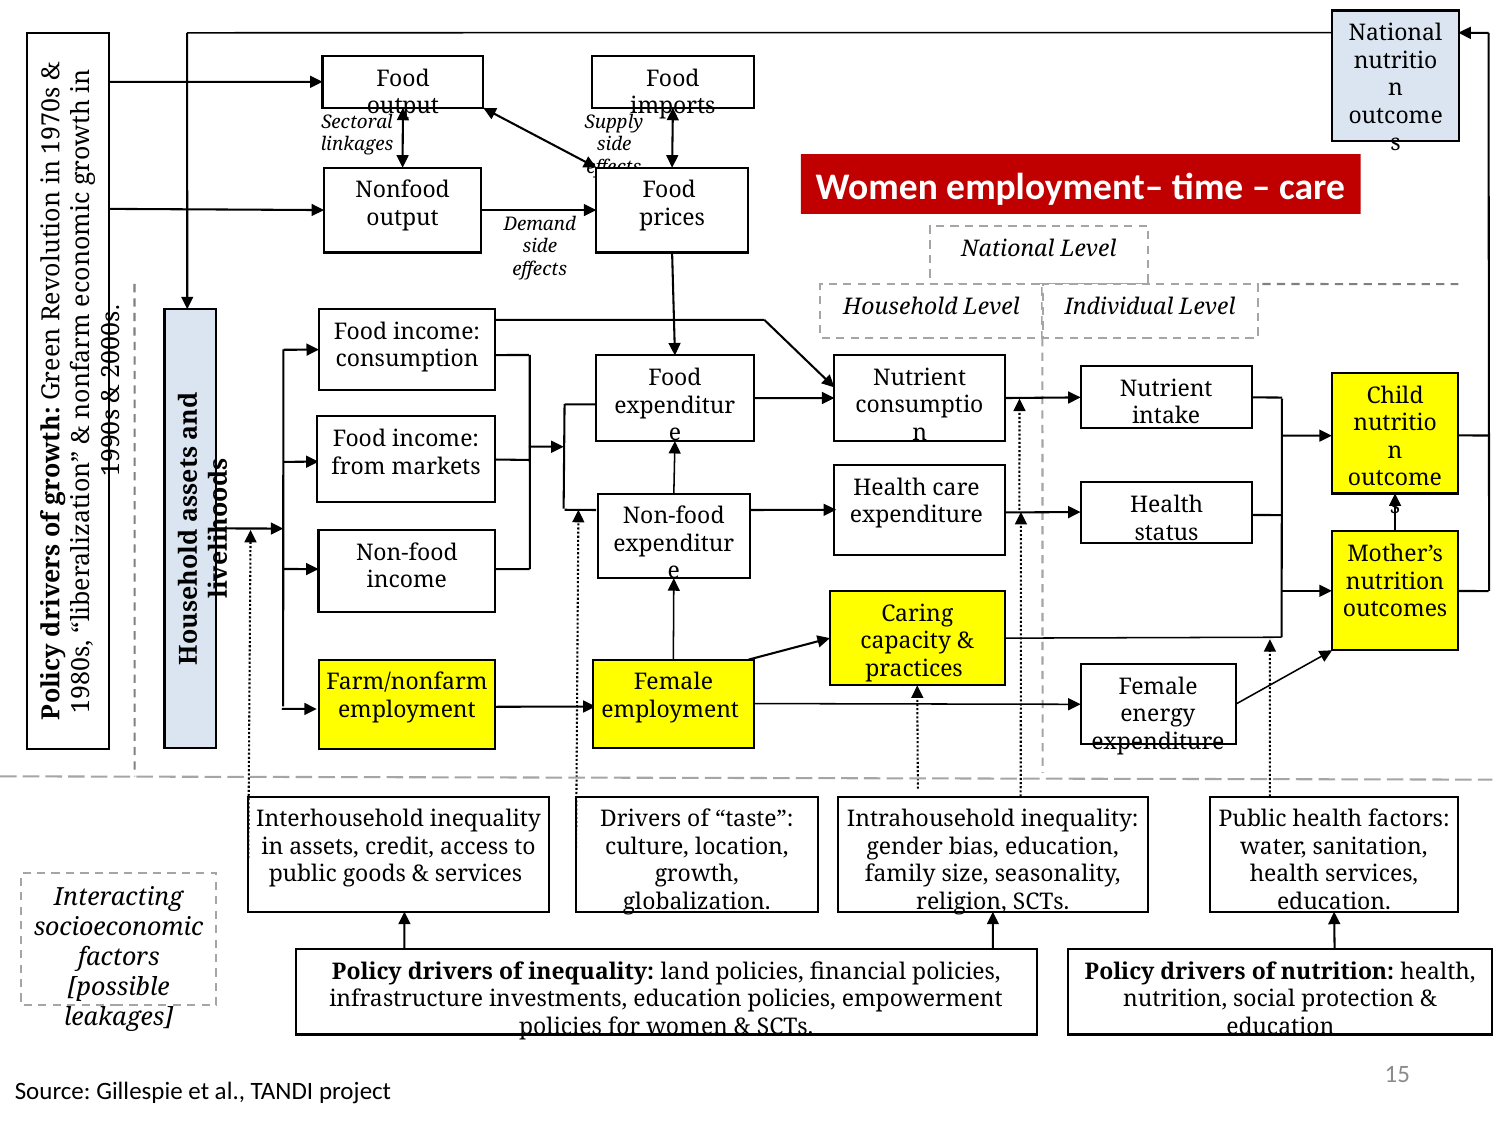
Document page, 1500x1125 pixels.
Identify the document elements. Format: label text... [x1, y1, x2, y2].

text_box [0, 0, 1500, 1049]
slide_number 15 [1074, 1058, 1425, 1103]
text_box Source: Gillespie et al., TANDI project [0, 1066, 411, 1125]
